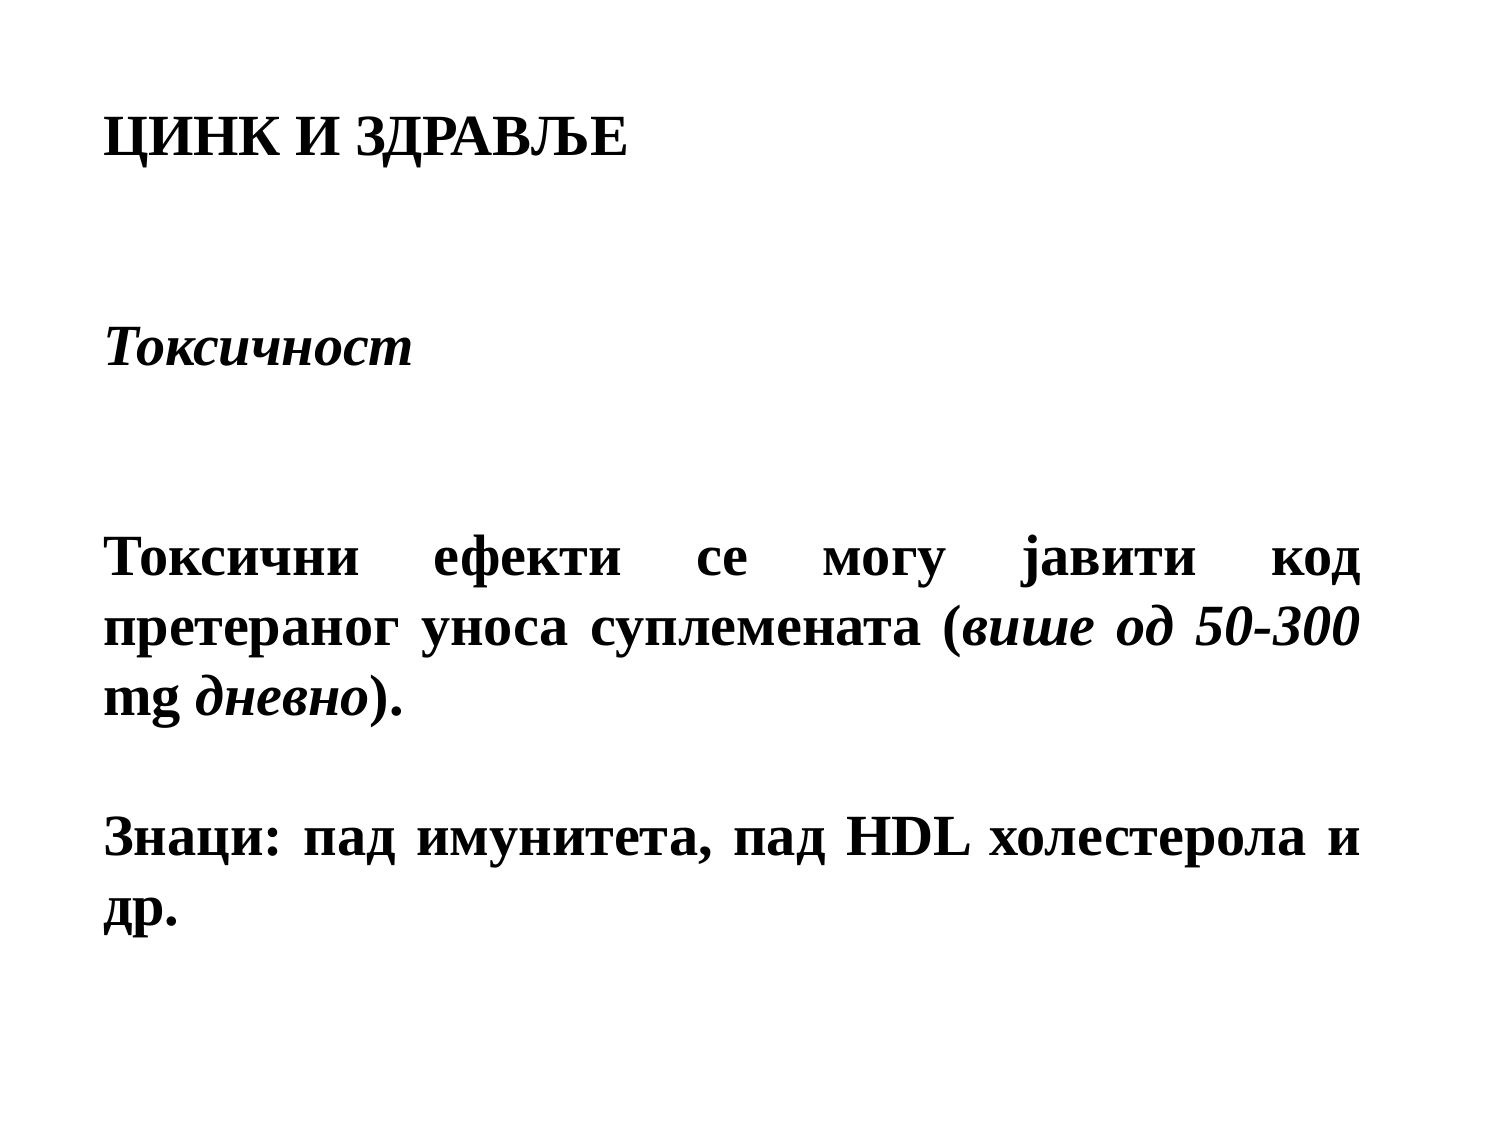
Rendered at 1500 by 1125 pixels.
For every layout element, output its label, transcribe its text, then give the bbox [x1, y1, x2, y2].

text_box ЦИНК И ЗДРАВЉЕ Токсичност Токсични ефекти се могу јавити код претераног уноса суплемената (више од 50-300 mg дневно). Знаци: пад имунитета, пад HDL холестерола и др. [88, 90, 1376, 1005]
